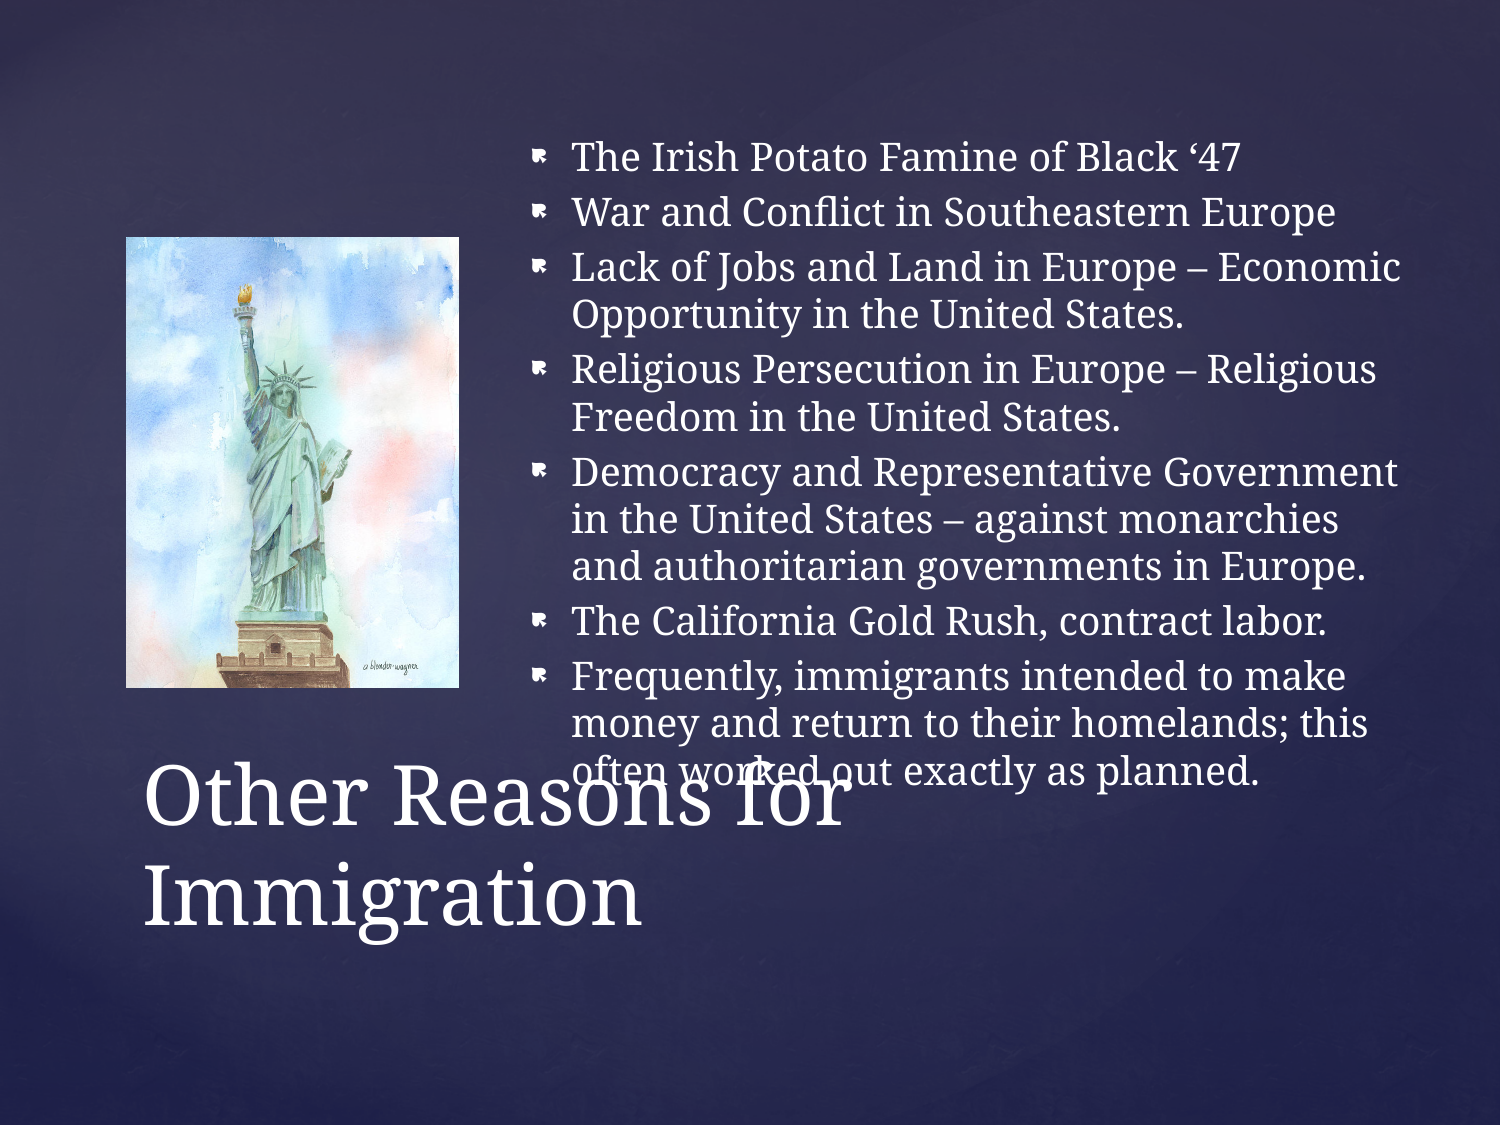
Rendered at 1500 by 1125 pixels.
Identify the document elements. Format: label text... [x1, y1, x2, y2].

title Other Reasons for Immigration [127, 800, 1365, 950]
list The Irish Potato Famine of Black ‘47 War and Conflict in Southeastern Europe Lack of Jobs and Land in Europe – Economic Opportunity in the United States. Religious Persecution in Europe – Religious Freedom in the United States. Democracy and Representative Government in the United States – against monarchies and authoritarian governments in Europe. The California Gold Rush, contract labor. Frequently, immigrants intended to make money and return to their homelands; this often worked out exactly as planned. [512, 112, 1425, 813]
picture [125, 236, 460, 688]
